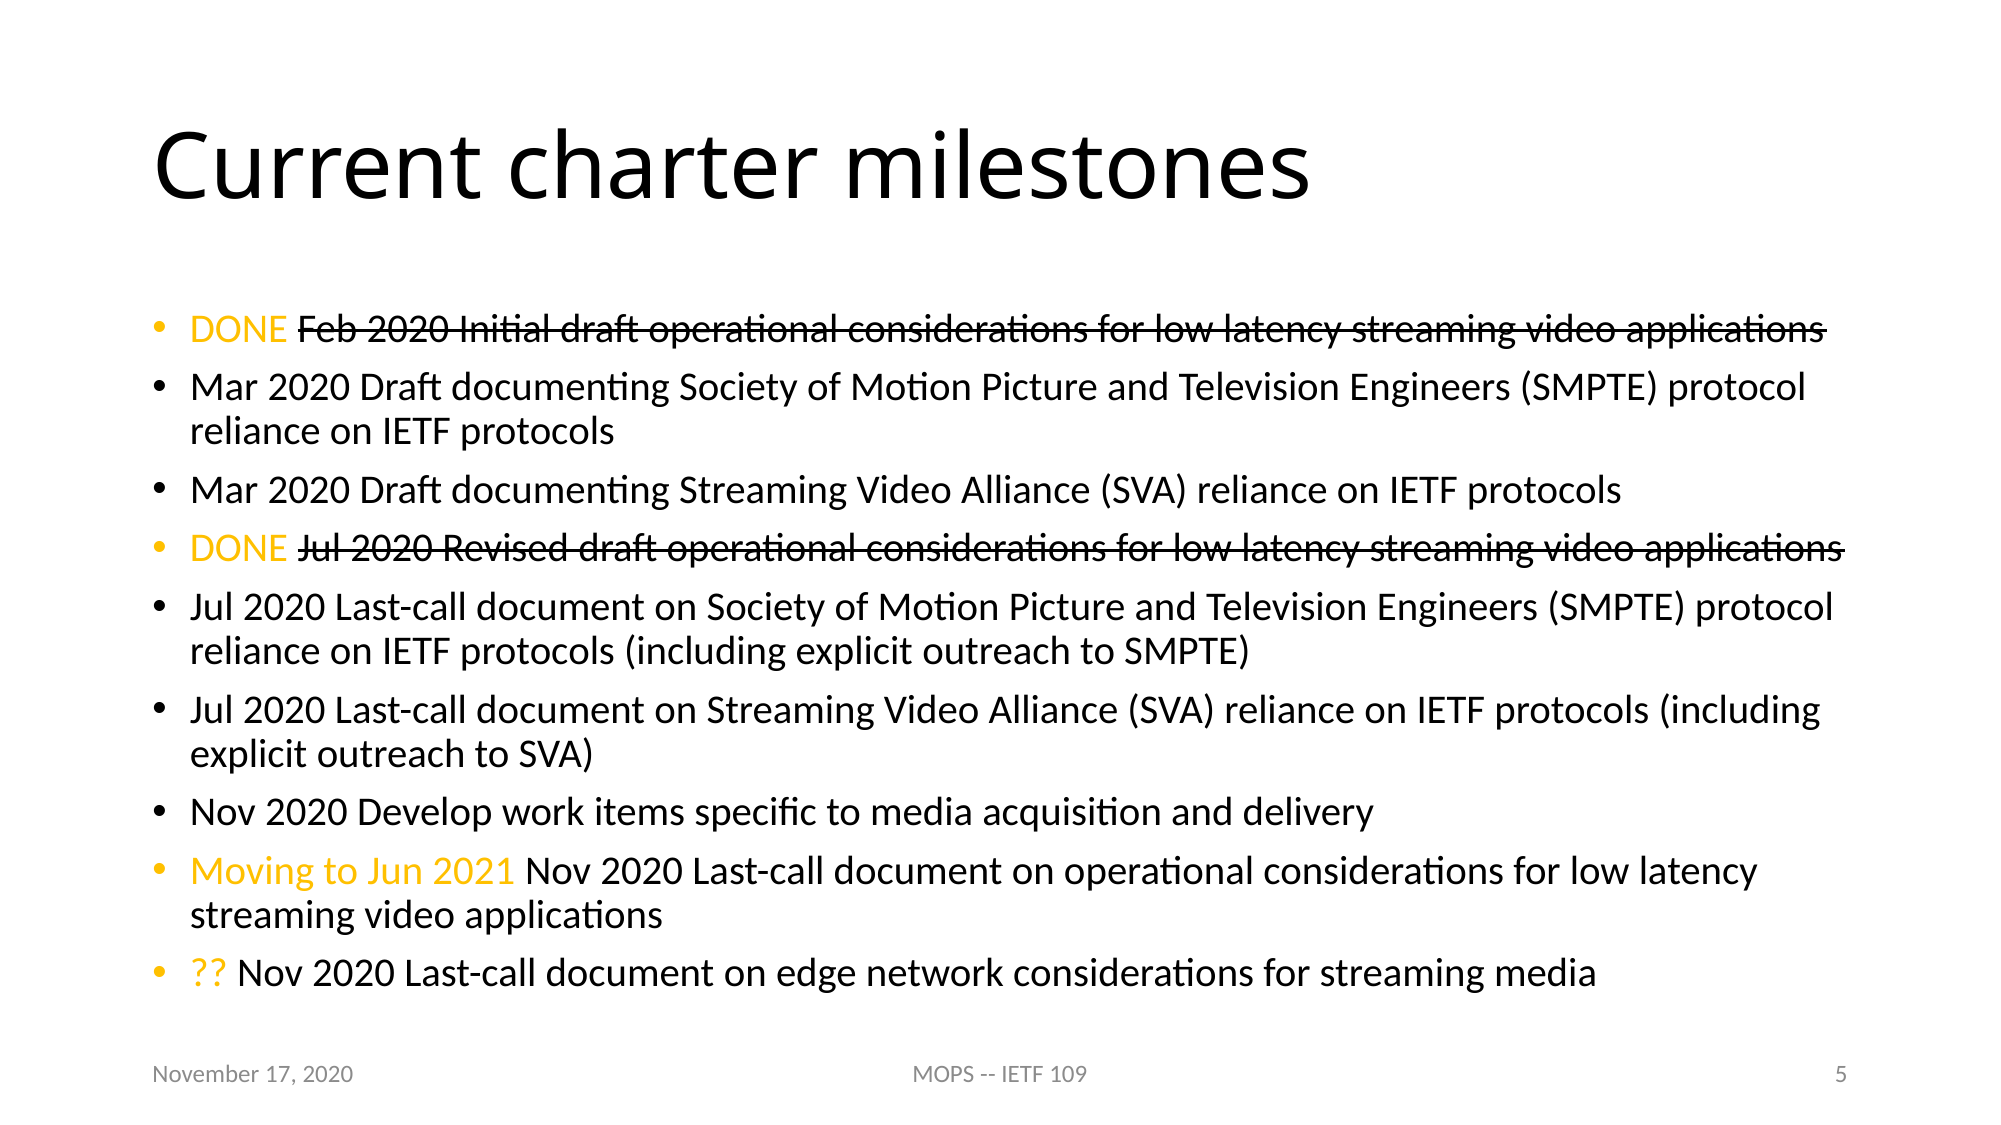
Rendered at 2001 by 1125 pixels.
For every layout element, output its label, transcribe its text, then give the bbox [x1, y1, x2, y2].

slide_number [137, 1042, 588, 1103]
list DONE Feb 2020 Initial draft operational considerations for low latency streaming video applications Mar 2020 Draft documenting Society of Motion Picture and Television Engineers (SMPTE) protocol reliance on IETF protocols Mar 2020 Draft documenting Streaming Video Alliance (SVA) reliance on IETF protocols DONE Jul 2020 Revised draft operational considerations for low latency streaming video applications Jul 2020 Last-call document on Society of Motion Picture and Television Engineers (SMPTE) protocol reliance on IETF protocols (including explicit outreach to SMPTE) Jul 2020 Last-call document on Streaming Video Alliance (SVA) reliance on IETF protocols (including explicit outreach to SVA) Nov 2020 Develop work items specific to media acquisition and delivery Moving to Jun 2021 Nov 2020 Last-call document on operational considerations for low latency streaming video applications ?? Nov 2020 Last-call document on edge network considerations for streaming media [137, 299, 1863, 1014]
slide_number 5 [1412, 1042, 1863, 1103]
footer MOPS -- IETF 109 [662, 1042, 1338, 1103]
title Current charter milestones [137, 59, 1863, 278]
